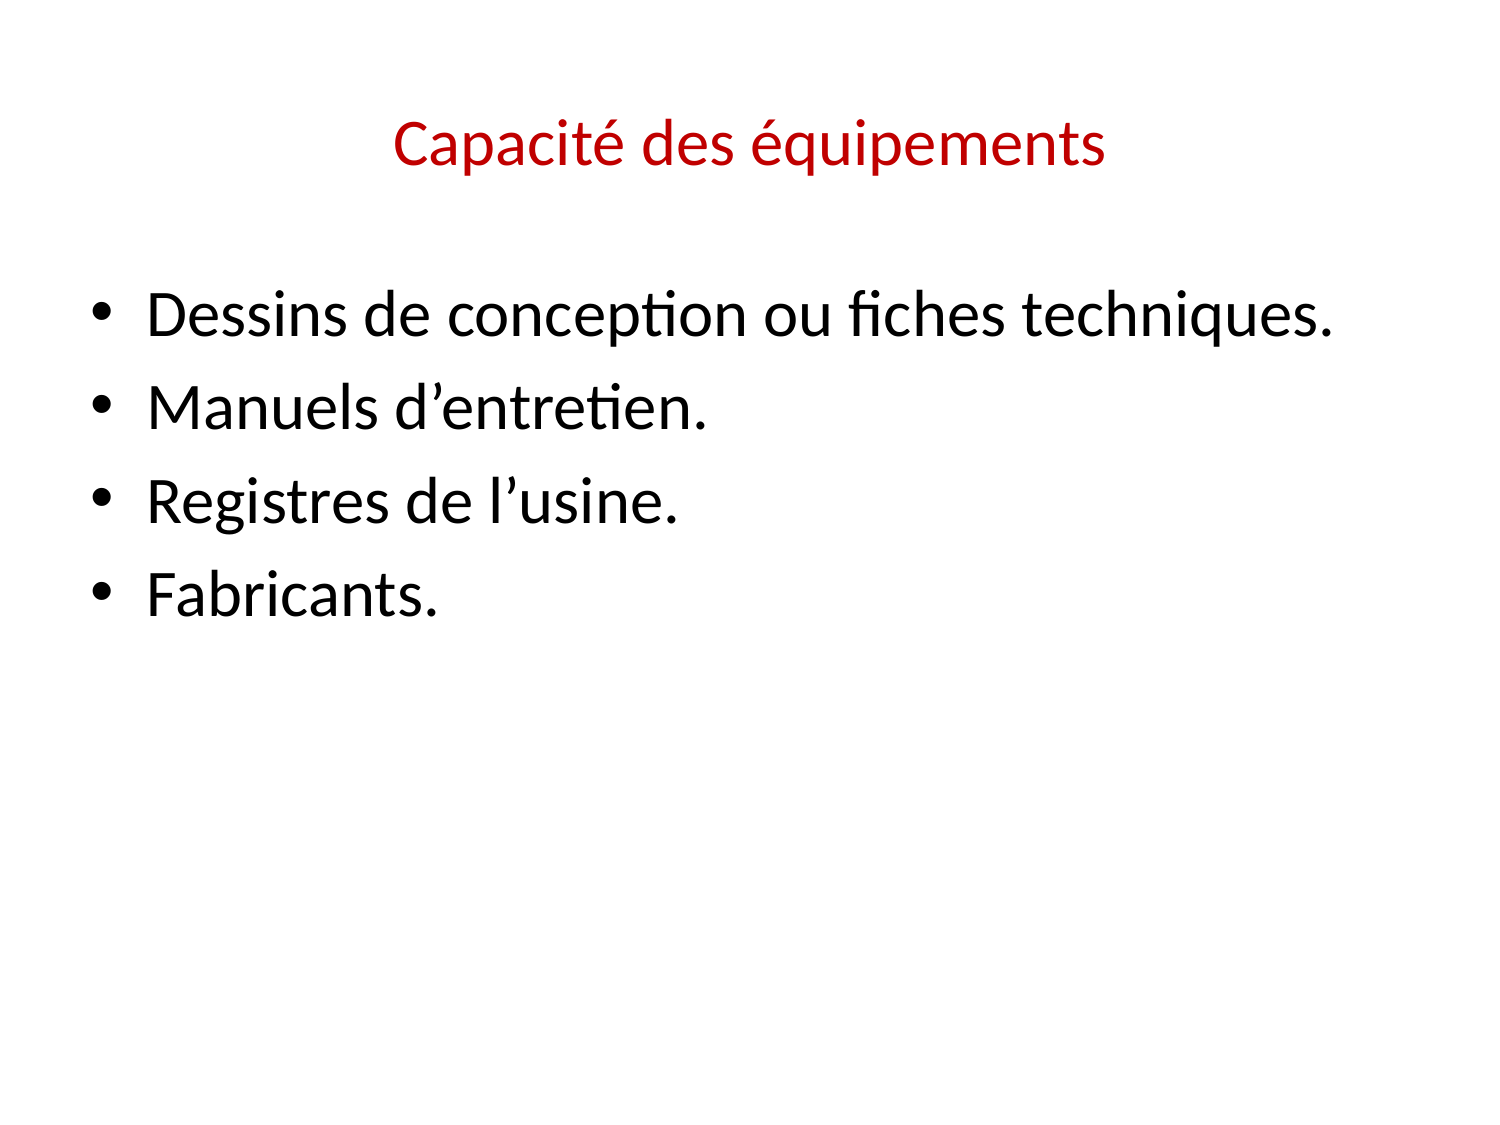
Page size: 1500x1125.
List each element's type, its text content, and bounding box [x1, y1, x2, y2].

list Dessins de conception ou fiches techniques. Manuels d’entretien. Registres de l’usine. Fabricants. [75, 262, 1425, 1005]
title Capacité des équipements [75, 45, 1425, 233]
